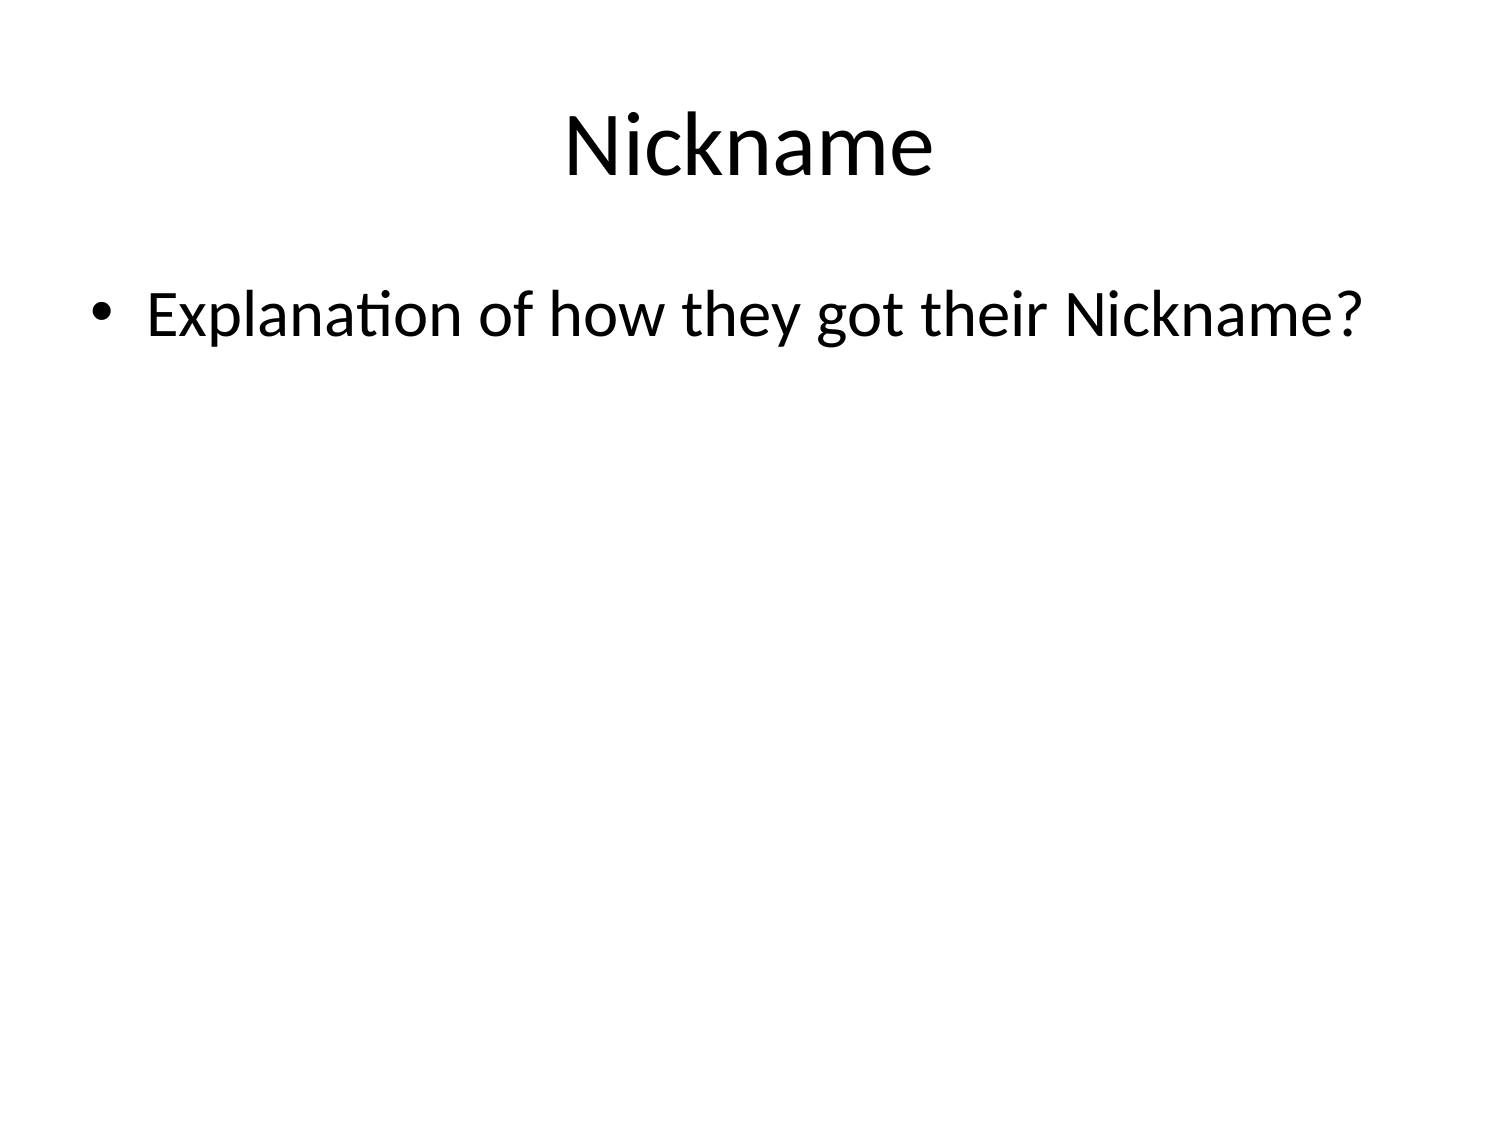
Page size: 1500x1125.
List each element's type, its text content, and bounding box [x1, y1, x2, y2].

list Explanation of how they got their Nickname? [75, 262, 1425, 1005]
title Nickname [75, 45, 1425, 233]
